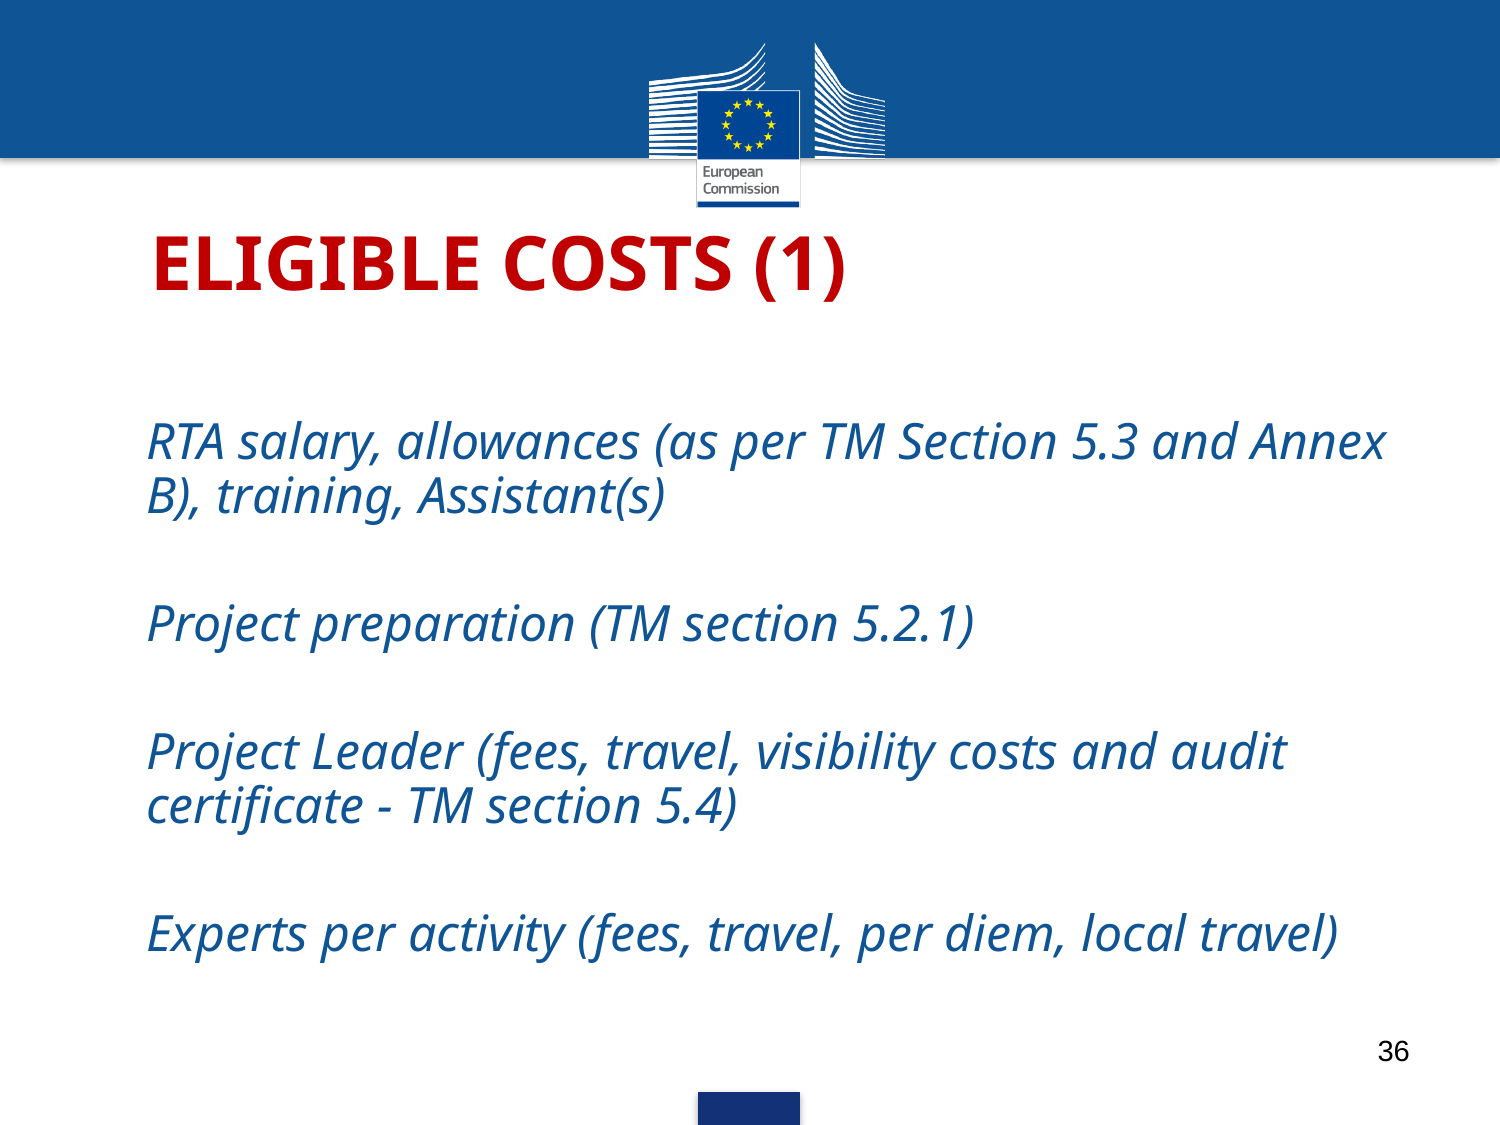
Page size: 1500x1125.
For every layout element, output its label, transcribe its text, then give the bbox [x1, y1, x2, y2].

title ELIGIBLE COSTS (1) [76, 208, 1427, 313]
slide_number 36 [1074, 1024, 1425, 1103]
list RTA salary, allowances (as per TM Section 5.3 and Annex B), training, Assistant(s) Project preparation (TM section 5.2.1) Project Leader (fees, travel, visibility costs and audit certificate - TM section 5.4) Experts per activity (fees, travel, per diem, local travel) [75, 408, 1425, 1050]
picture [649, 42, 885, 208]
